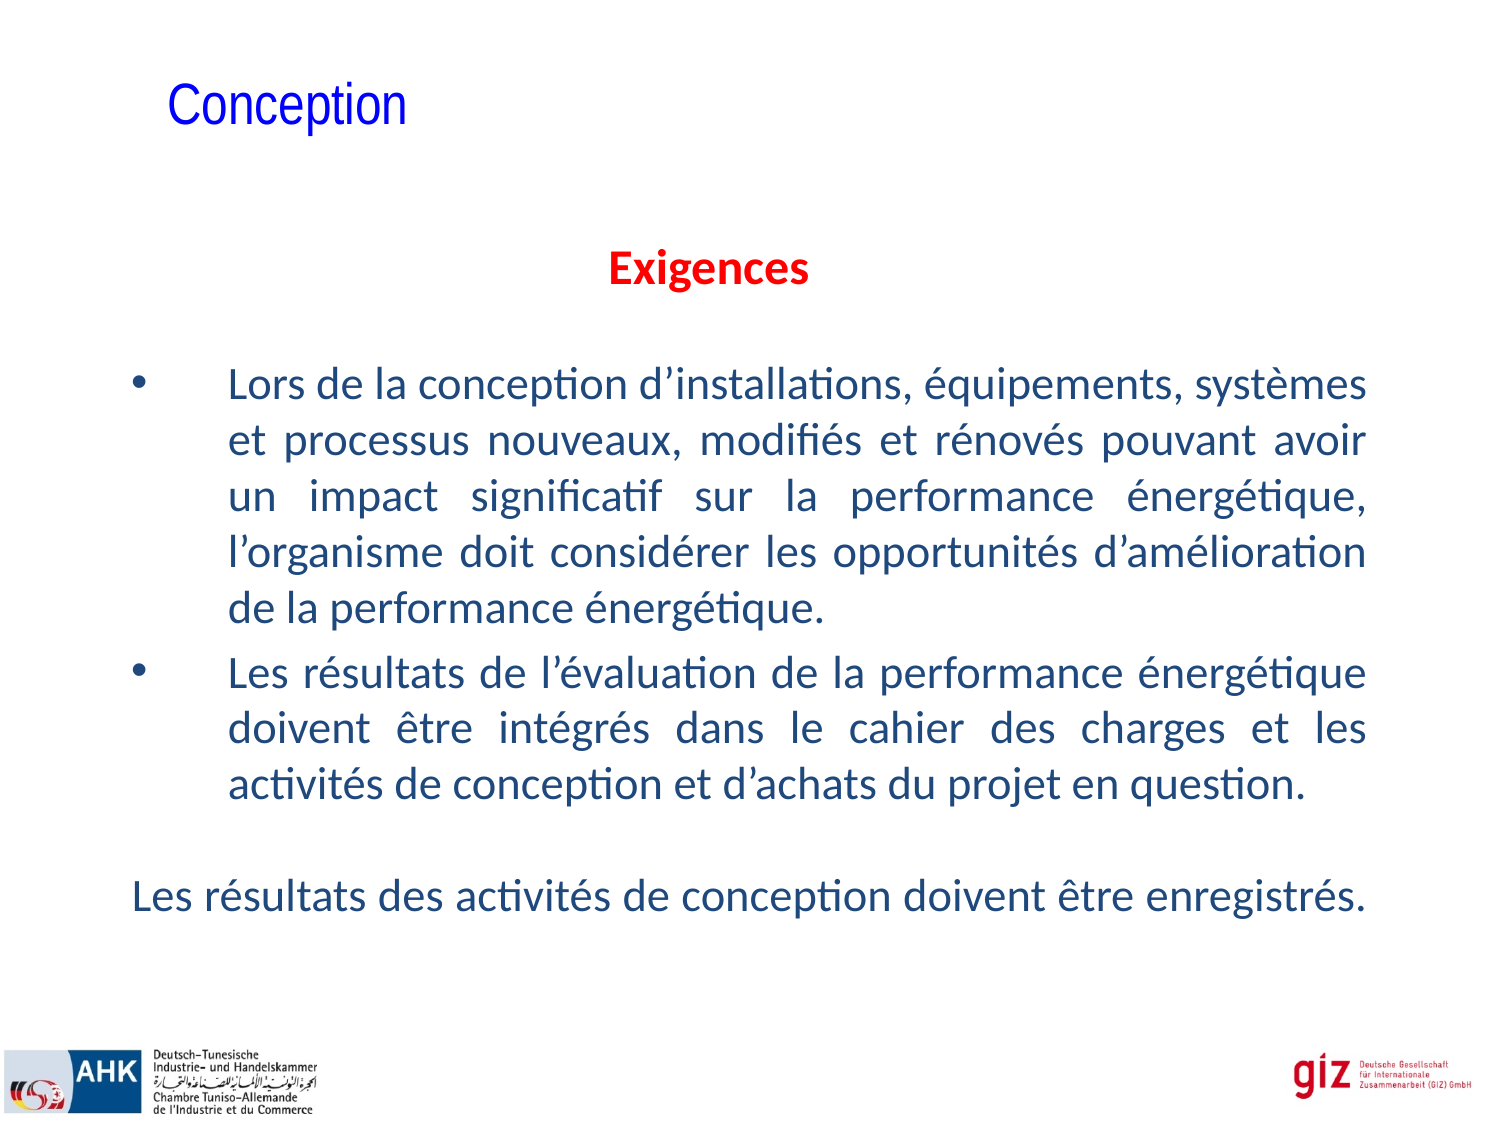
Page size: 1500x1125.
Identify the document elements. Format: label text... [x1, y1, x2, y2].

picture [1275, 1031, 1500, 1125]
title Conception [152, 54, 1125, 144]
text_box Exigences [222, 227, 1196, 317]
text_box Lors de la conception d’installations, équipements, systèmes et processus nouveaux, modifiés et rénovés pouvant avoir un impact significatif sur la performance énergétique, l’organisme doit considérer les opportunités d’amélioration de la performance énergétique. Les résultats de l’évaluation de la performance énergétique doivent être intégrés dans le cahier des charges et les activités de conception et d’achats du projet en question. Les résultats des activités de conception doivent être enregistrés. [117, 281, 1383, 1043]
picture [3, 1049, 317, 1114]
